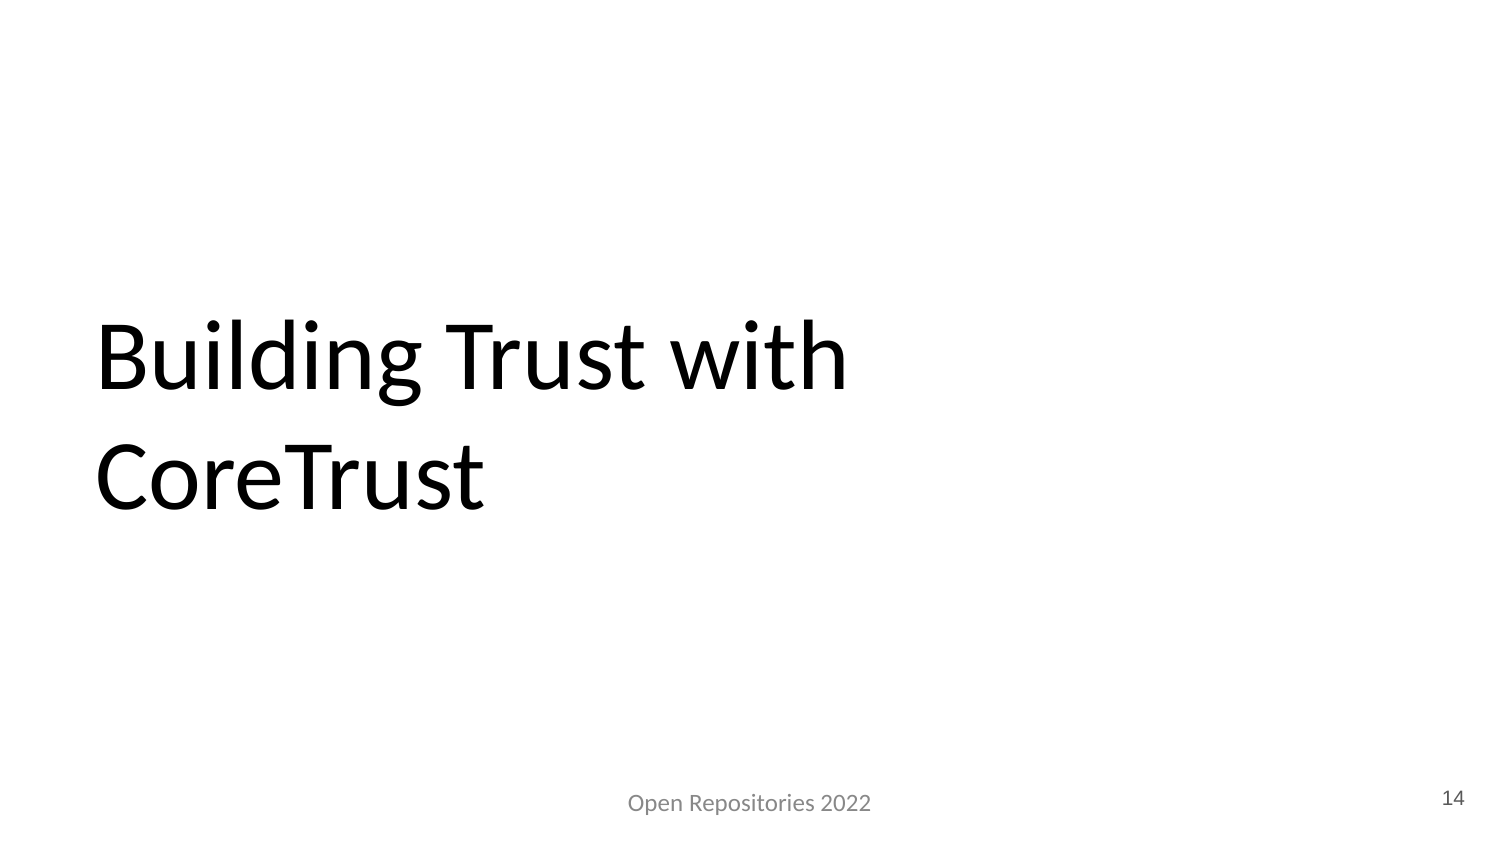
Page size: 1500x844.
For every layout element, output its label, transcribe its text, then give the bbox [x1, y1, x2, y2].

slide_number 14 [1389, 764, 1480, 830]
title Building Trust with CoreTrust [80, 73, 1125, 745]
